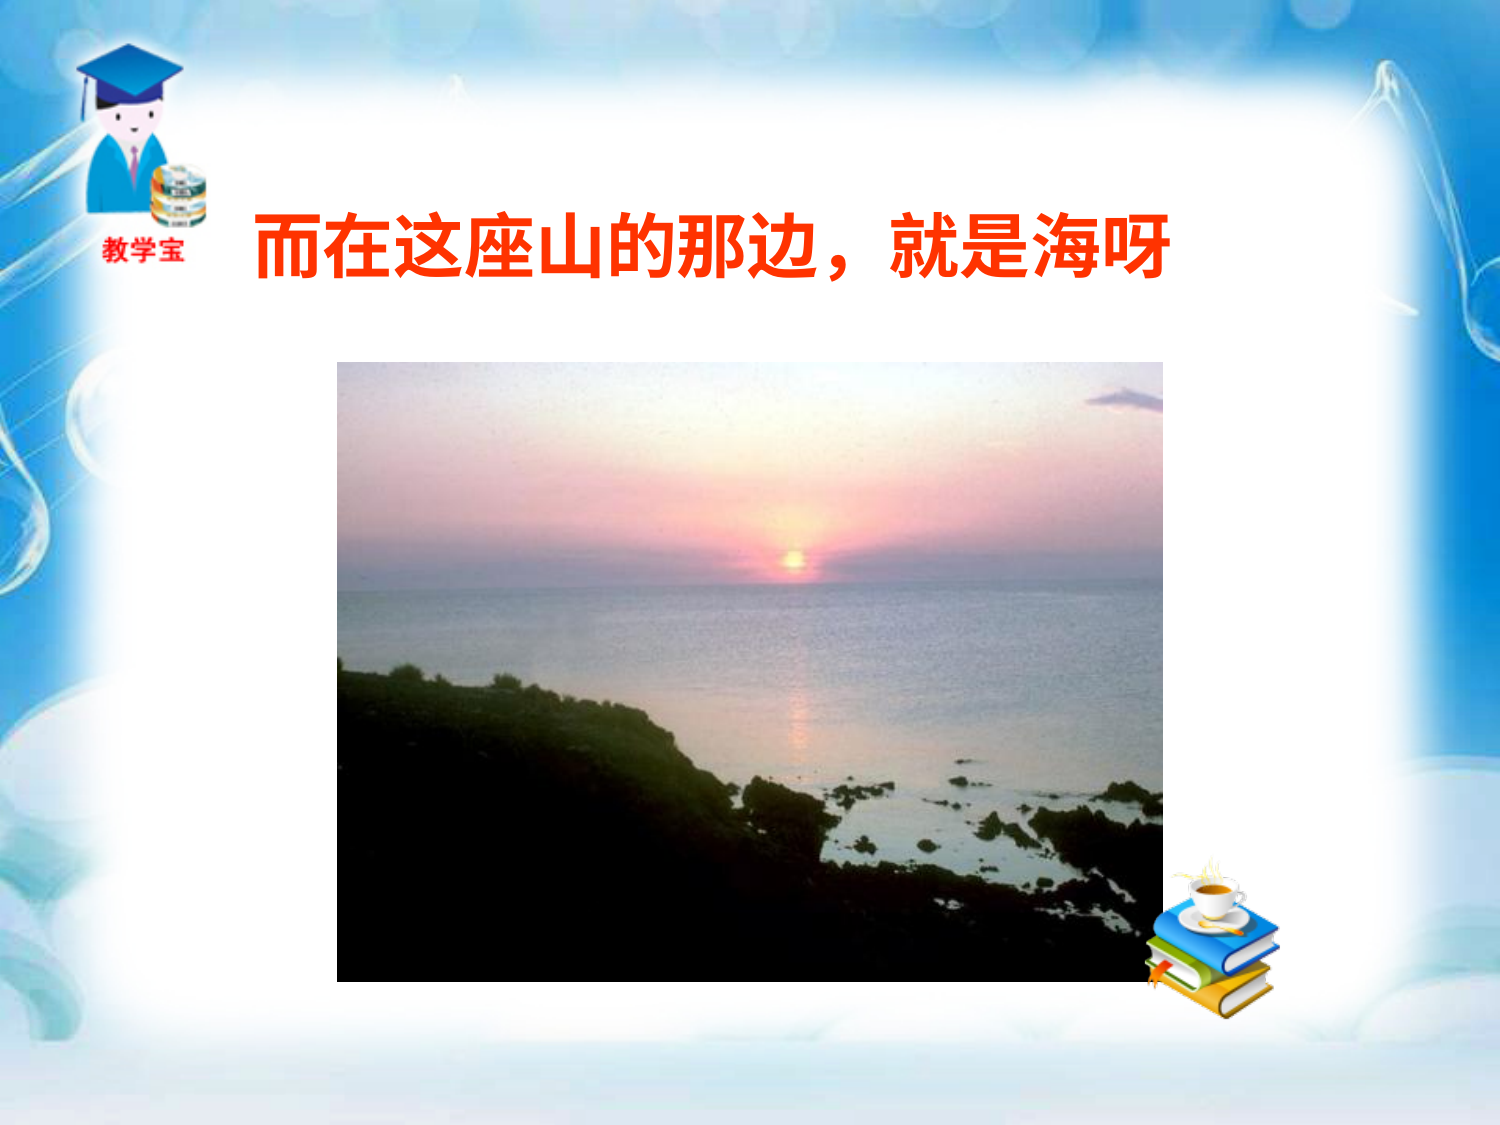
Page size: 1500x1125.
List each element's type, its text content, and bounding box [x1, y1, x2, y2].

text_box 而在这座山的那边，就是海呀 [237, 194, 1400, 295]
picture [0, 0, 1500, 1125]
